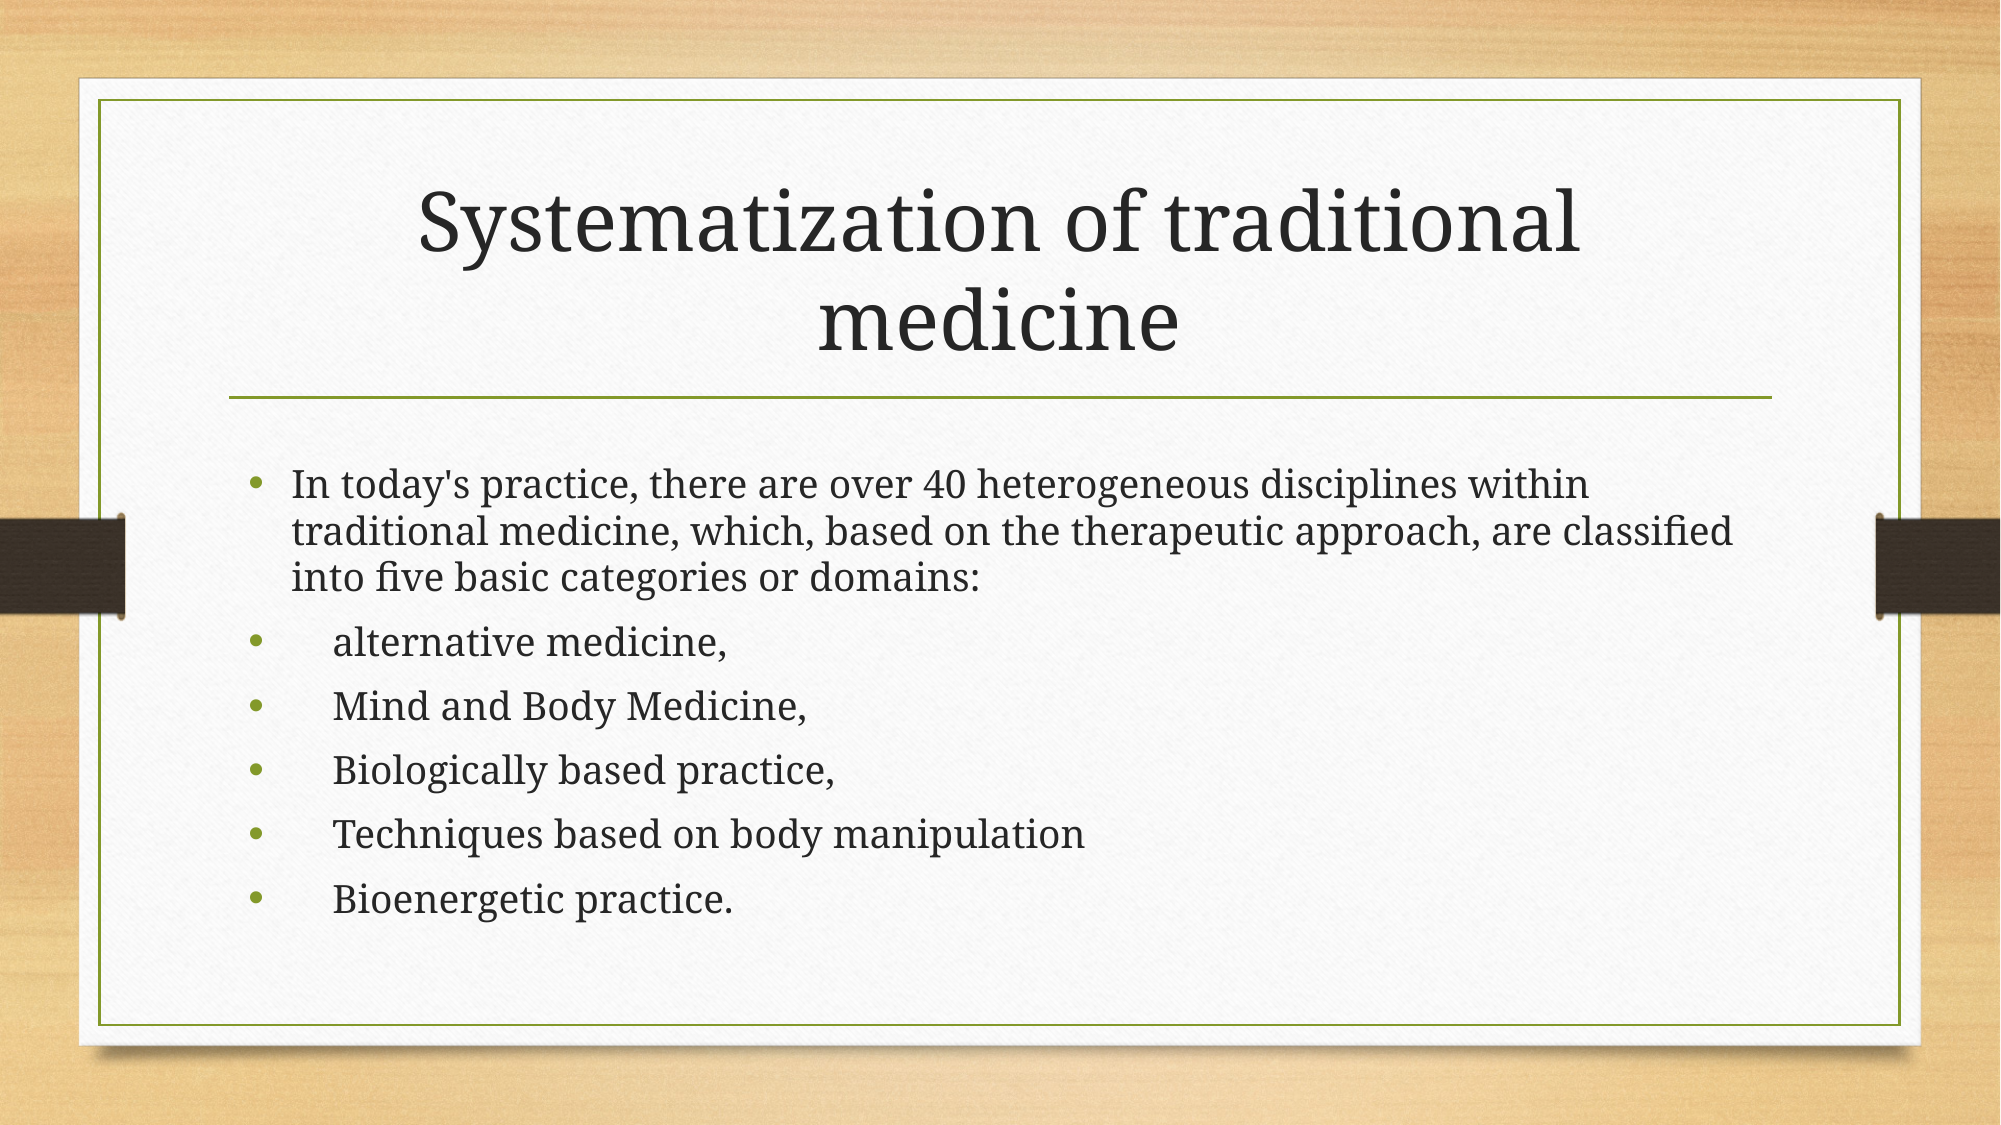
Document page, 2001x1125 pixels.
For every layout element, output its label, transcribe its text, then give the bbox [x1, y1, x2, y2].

list In today's practice, there are over 40 heterogeneous disciplines within traditional medicine, which, based on the therapeutic approach, are classified into five basic categories or domains: alternative medicine, Mind and Body Medicine, Biologically based practice, Techniques based on body manipulation Bioenergetic practice. [233, 387, 1809, 932]
title Systematization of traditional medicine [212, 161, 1788, 375]
picture [0, 0, 2001, 1125]
